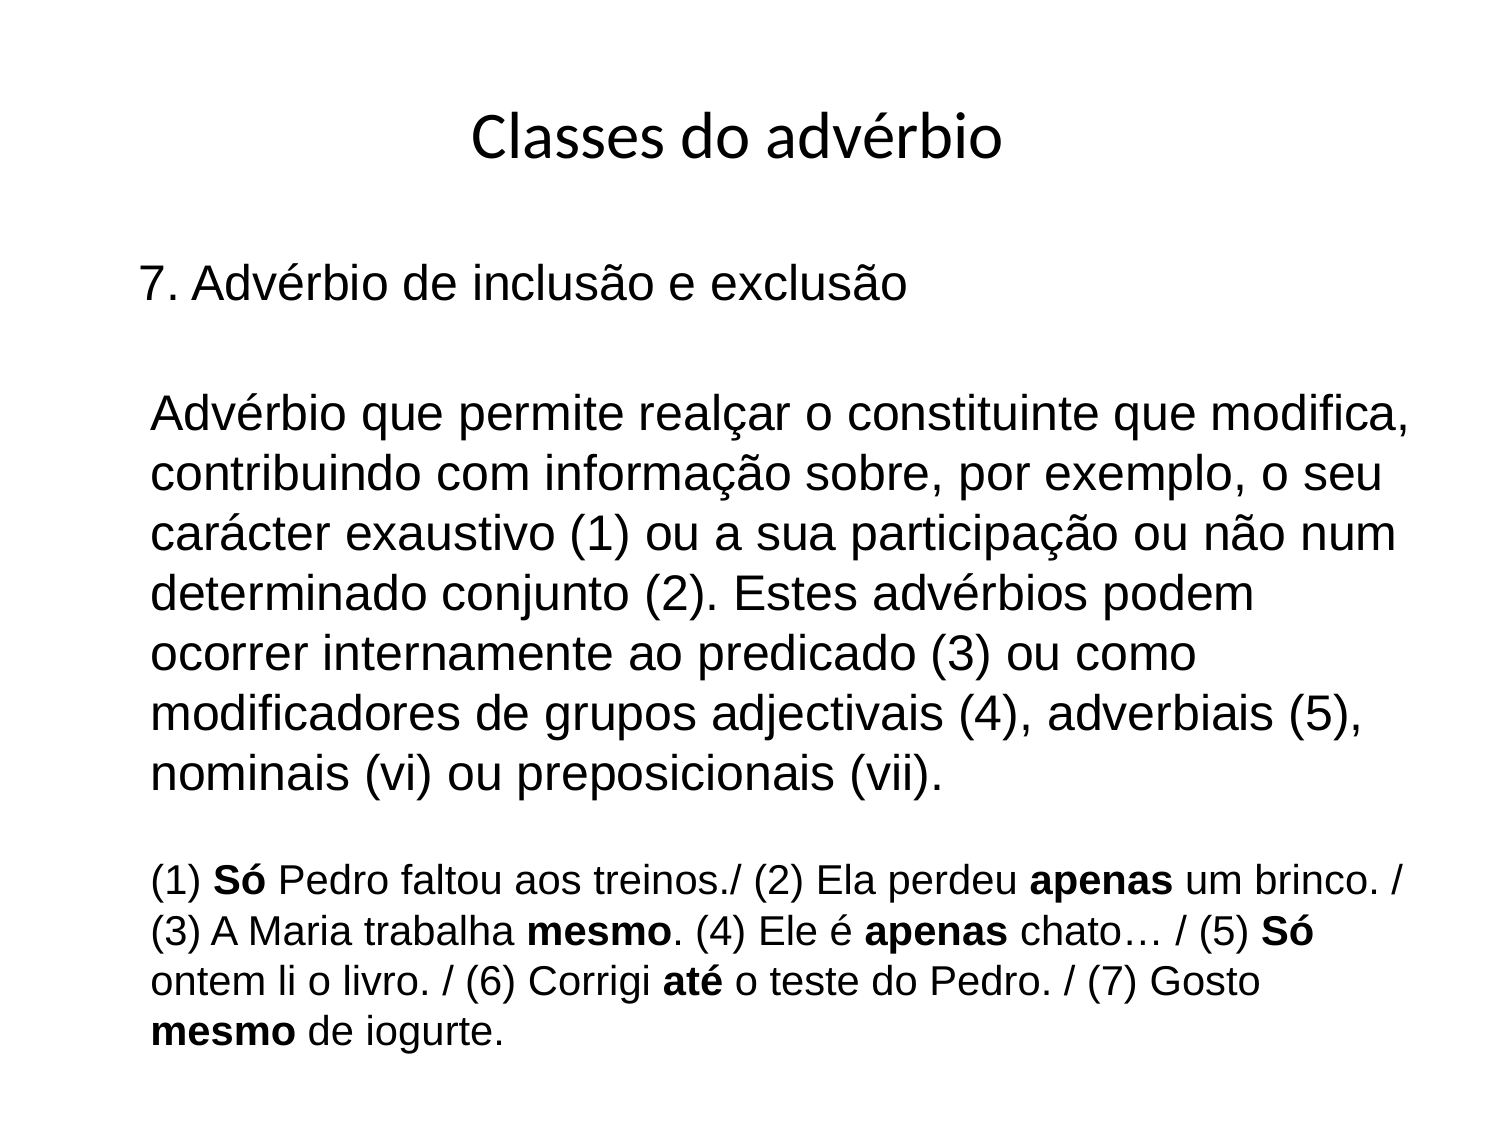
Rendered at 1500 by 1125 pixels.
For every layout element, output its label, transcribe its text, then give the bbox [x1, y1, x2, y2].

text_box Advérbio que permite realçar o constituinte que modifica, contribuindo com informação sobre, por exemplo, o seu carácter exaustivo (1) ou a sua participação ou não num determinado conjunto (2). Estes advérbios podem ocorrer internamente ao predicado (3) ou como modificadores de grupos adjectivais (4), adverbiais (5), nominais (vi) ou preposicionais (vii). [135, 373, 1436, 809]
text_box Classes do advérbio [395, 84, 1081, 180]
text_box (1) Só Pedro faltou aos treinos./ (2) Ela perdeu apenas um brinco. / (3) A Maria trabalha mesmo. (4) Ele é apenas chato… / (5) Só ontem li o livro. / (6) Corrigi até o teste do Pedro. / (7) Gosto mesmo de iogurte. [135, 846, 1424, 1061]
text_box 7. Advérbio de inclusão e exclusão [123, 243, 1294, 319]
